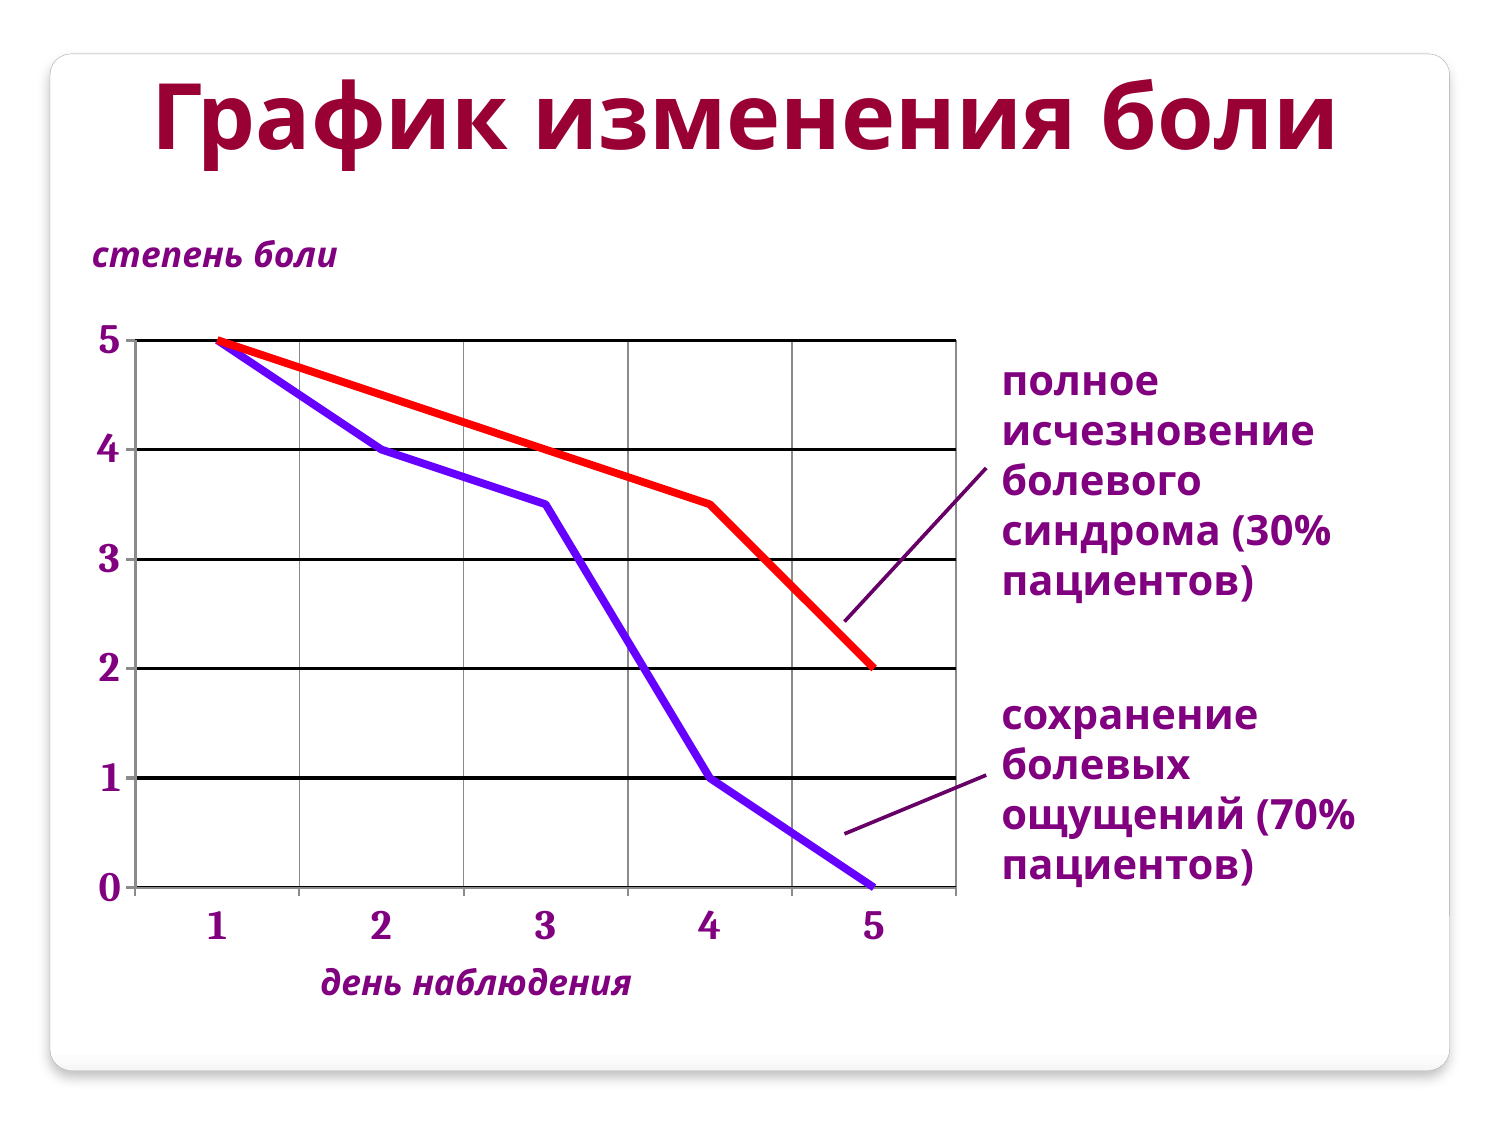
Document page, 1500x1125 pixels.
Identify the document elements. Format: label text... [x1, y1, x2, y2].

text_box сохранение болевых ощущений (70% пациентов) [986, 680, 1447, 776]
text_box степень боли [76, 224, 443, 303]
text_box день наблюдения [305, 977, 821, 1056]
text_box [844, 774, 987, 835]
text_box График изменения боли [64, 42, 1412, 164]
chart [78, 302, 975, 965]
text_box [844, 467, 987, 622]
text_box полное исчезновение болевого синдрома (30% пациентов) [986, 346, 1447, 646]
